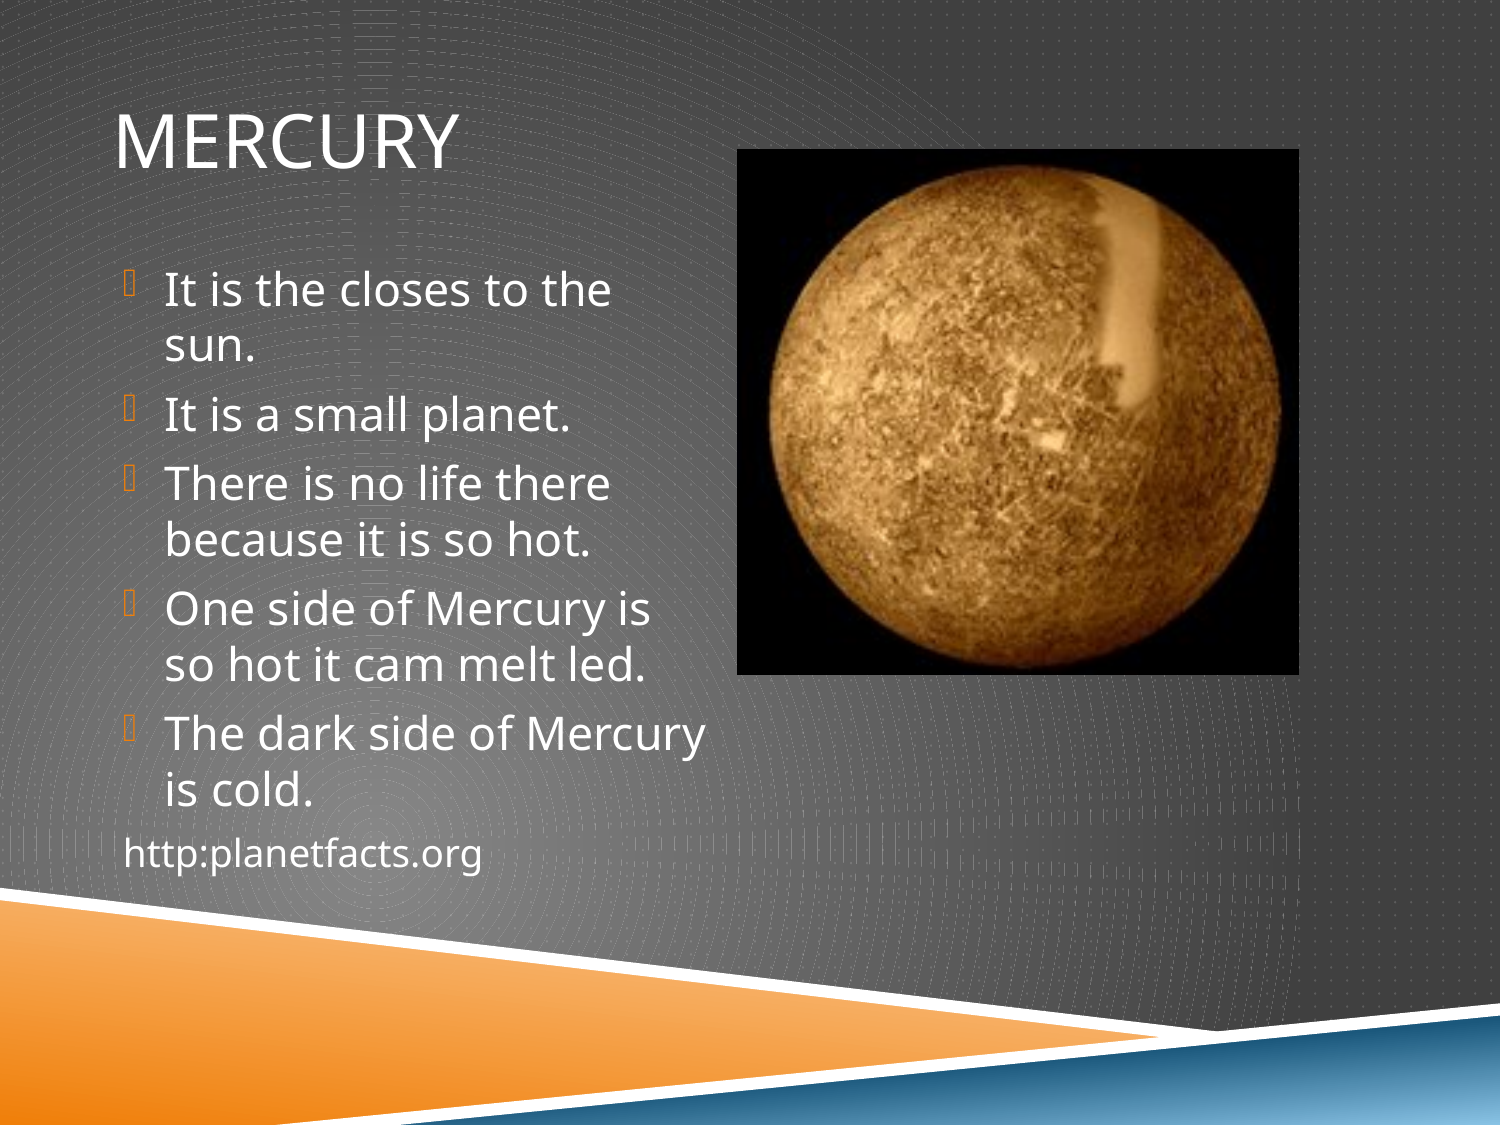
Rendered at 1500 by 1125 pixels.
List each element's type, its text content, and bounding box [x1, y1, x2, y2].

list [737, 149, 1300, 676]
title Mercury [112, 45, 1388, 233]
list It is the closes to the sun. It is a small planet. There is no life there because it is so hot. One side of Mercury is so hot it cam melt led. The dark side of Mercury is cold. http:planetfacts.org [112, 251, 713, 888]
